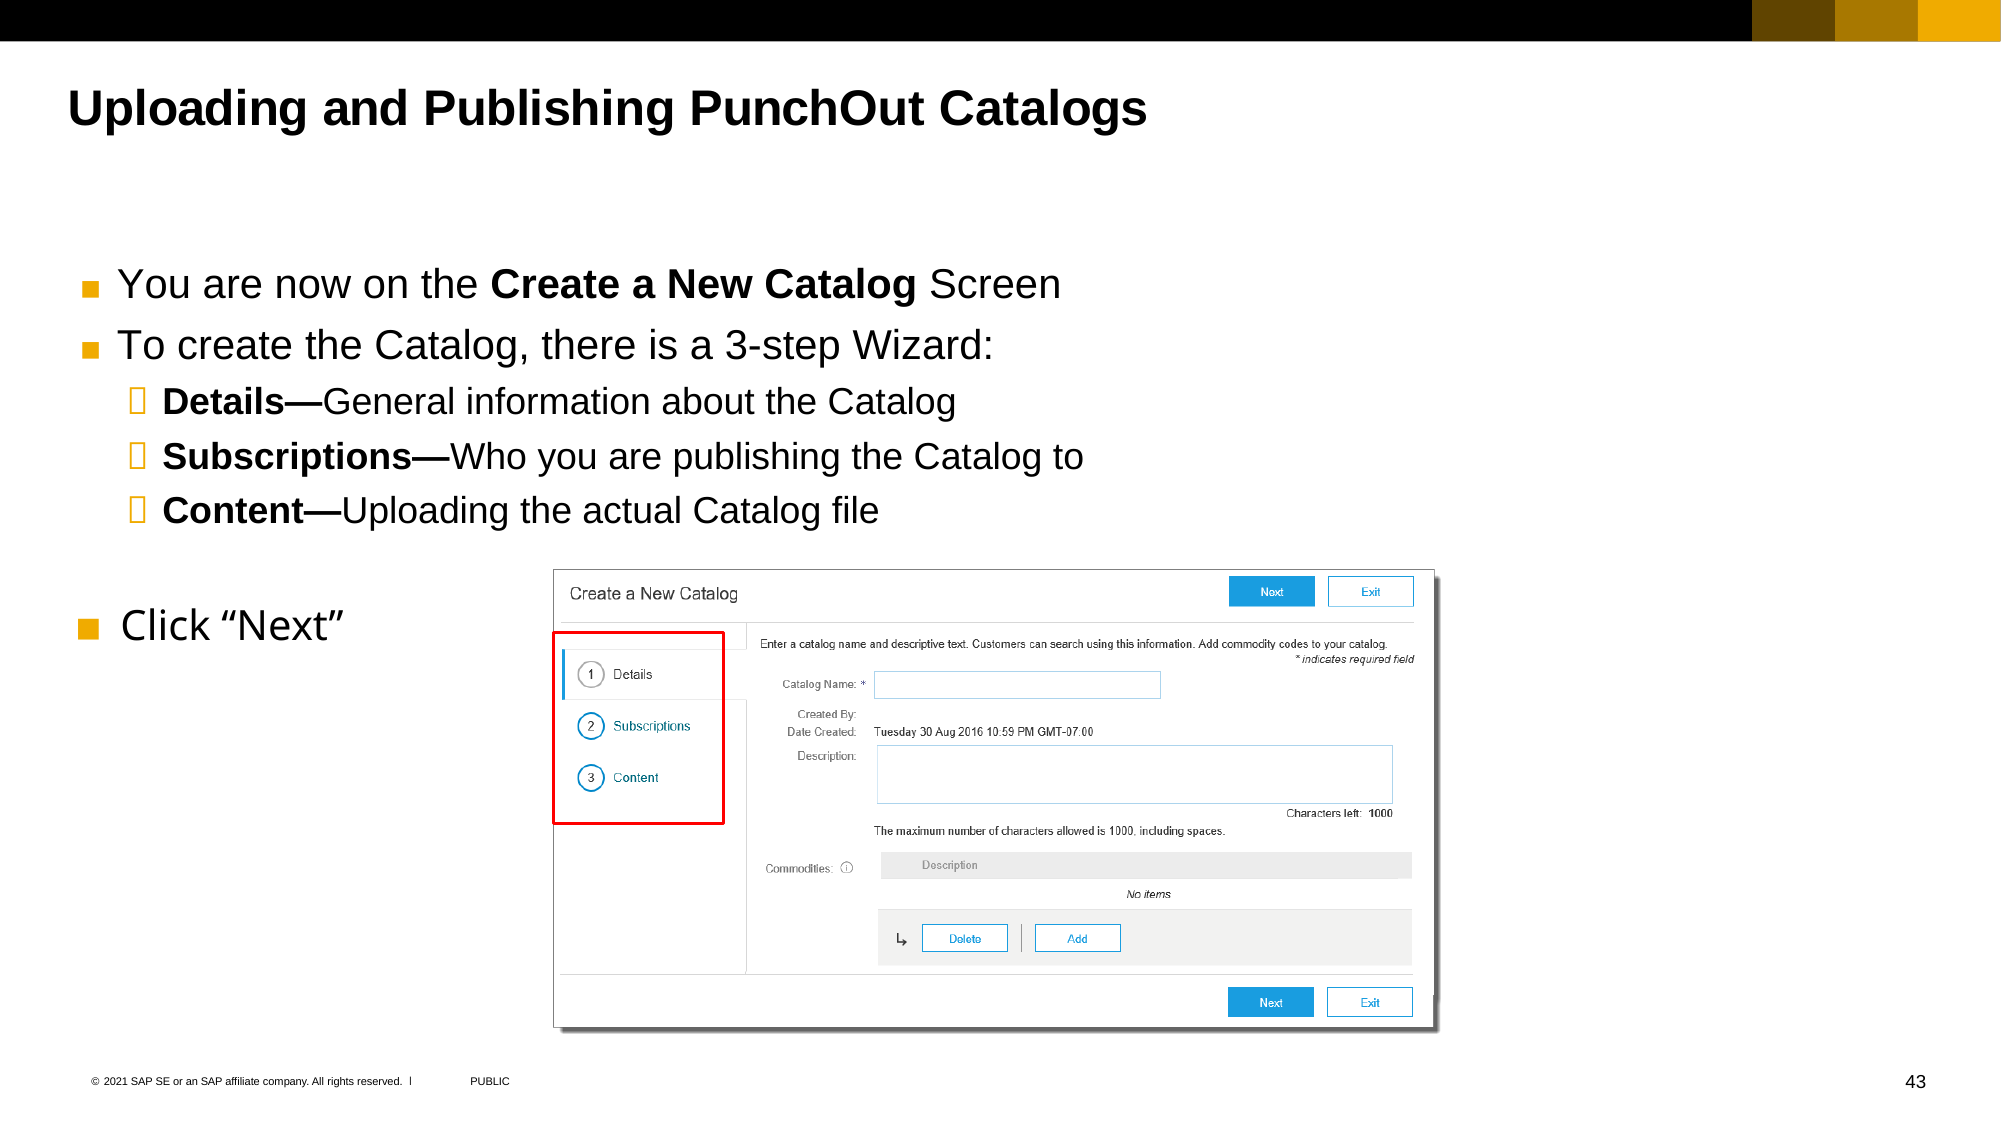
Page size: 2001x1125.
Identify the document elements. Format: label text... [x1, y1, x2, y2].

text_box Details—General information about the Catalog Subscriptions—Who you are publishing the Catalog to Content—Uploading the actual Catalog file [126, 377, 1085, 531]
picture [553, 569, 1448, 1040]
text_box [1751, 0, 1836, 42]
text_box ©2021 SAP SE or an SAP affiliate company. All rights reserved. ǀ PUBLIC 43 [91, 1069, 1927, 1093]
text_box ▪ You are now on the Create a New Catalog Screen ▪ To create the Catalog, there is a 3-step Wizard: [79, 257, 1062, 368]
text_box [0, 42, 2001, 1125]
text_box [1919, 0, 2001, 42]
text_box ▪Click “Next” [74, 598, 344, 649]
text_box Uploading and Publishing PunchOut Catalogs [67, 75, 1148, 136]
text_box [1836, 0, 1919, 42]
text_box [0, 0, 1751, 42]
